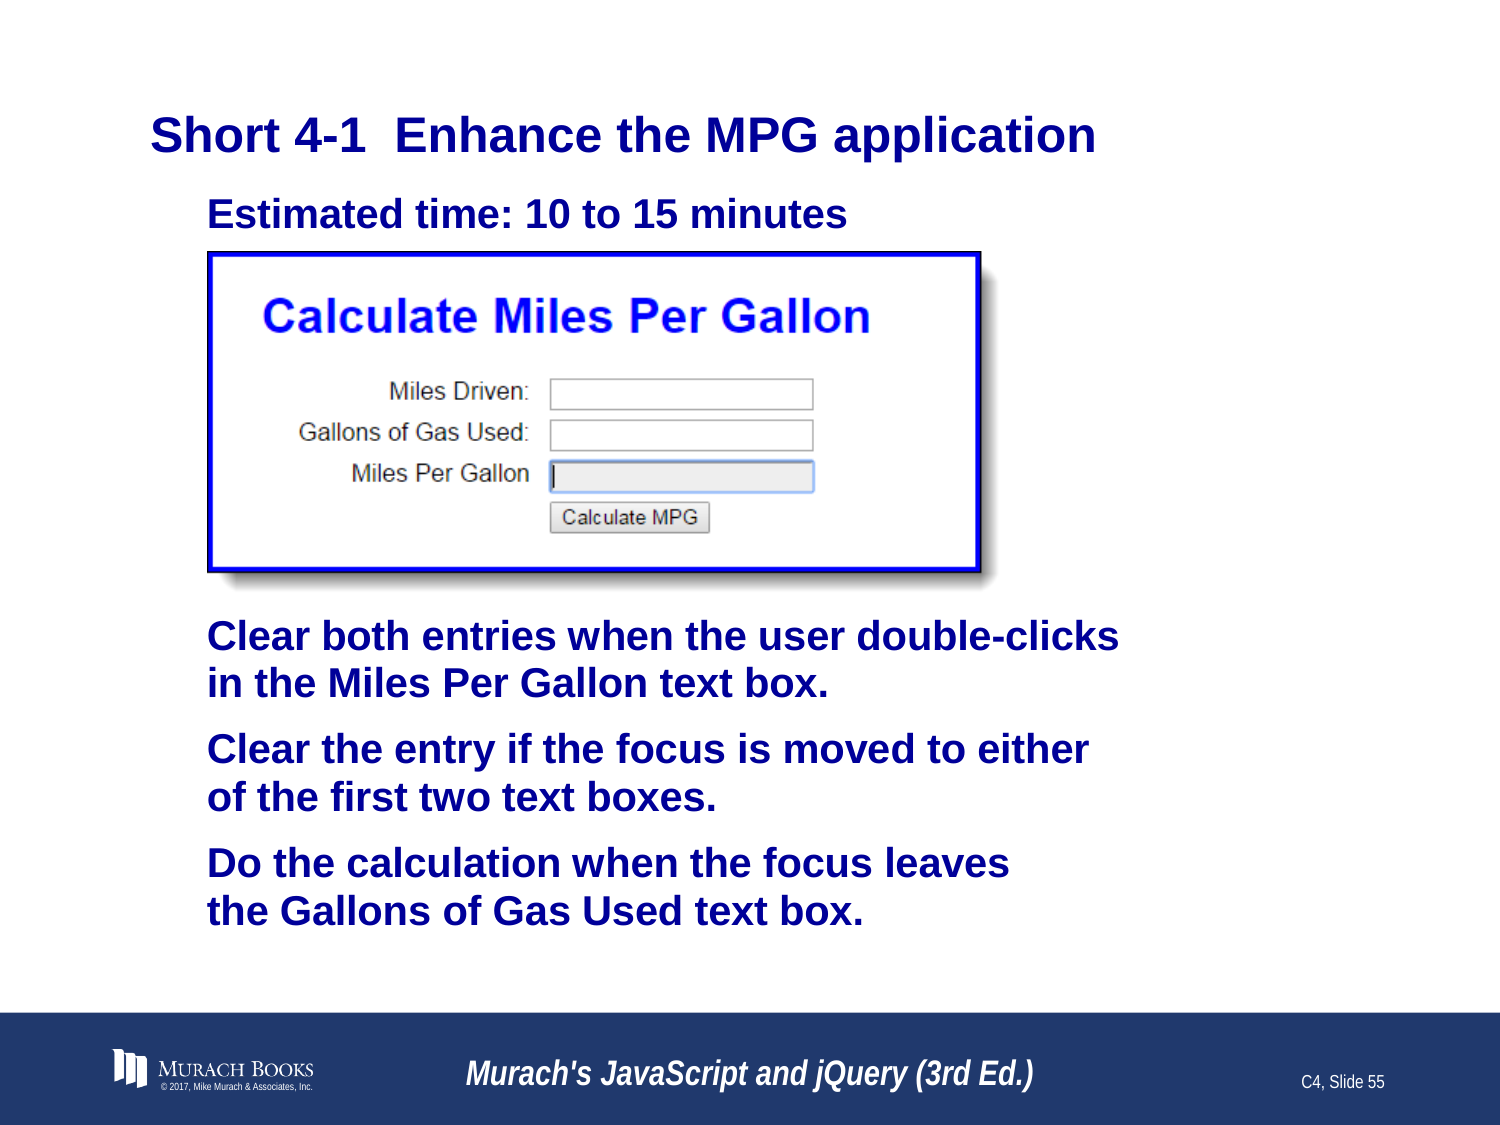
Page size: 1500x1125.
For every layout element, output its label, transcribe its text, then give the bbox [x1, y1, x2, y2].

title Short 4-1 Enhance the MPG application [150, 102, 1350, 164]
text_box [149, 171, 1347, 948]
slide_number Murach's JavaScript and jQuery (3rd Ed.) [463, 1025, 1050, 1100]
footer © 2017, Mike Murach & Associates, Inc. [12, 1025, 463, 1100]
slide_number C4, Slide 55 [1087, 1025, 1400, 1100]
